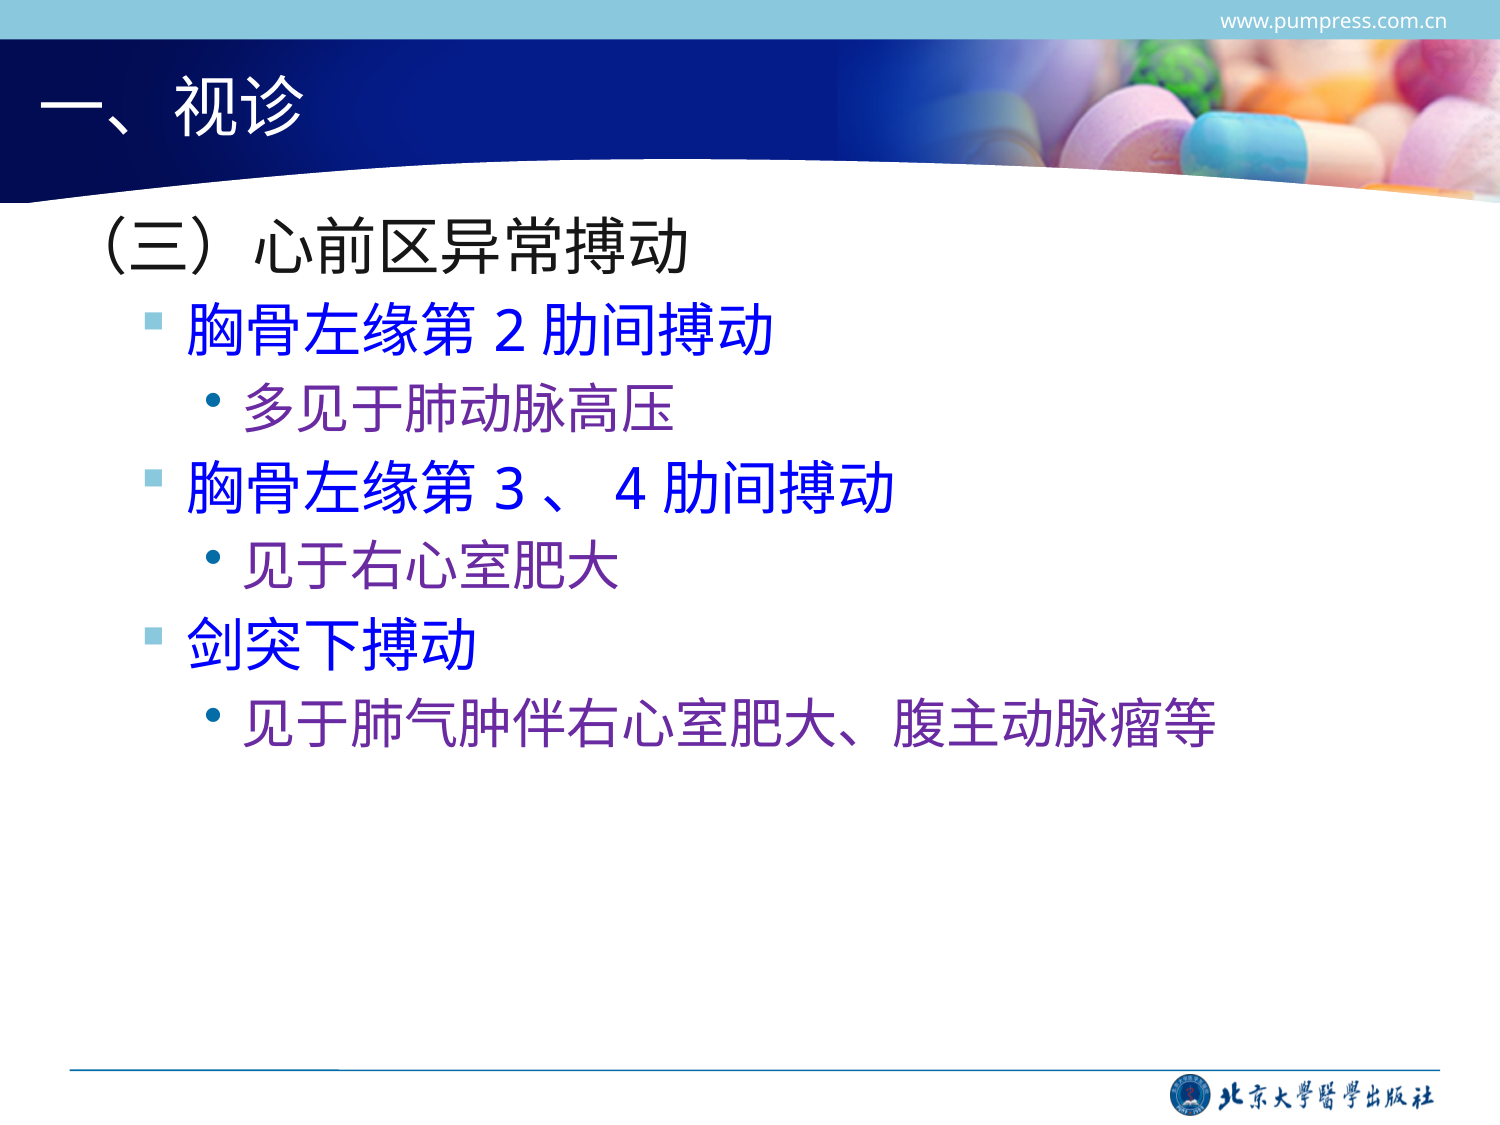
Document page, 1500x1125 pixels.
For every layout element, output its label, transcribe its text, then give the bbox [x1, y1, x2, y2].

list （三）心前区异常搏动 胸骨左缘第2肋间搏动 多见于肺动脉高压 胸骨左缘第3、4肋间搏动 见于右心室肥大 剑突下搏动 见于肺气肿伴右心室肥大、腹主动脉瘤等 [49, 198, 1463, 1026]
picture [0, 40, 1500, 203]
picture [1170, 1074, 1436, 1118]
slide_number www.pumpress.com.cn [1024, 0, 1463, 38]
title 一、视诊 [23, 58, 1349, 152]
